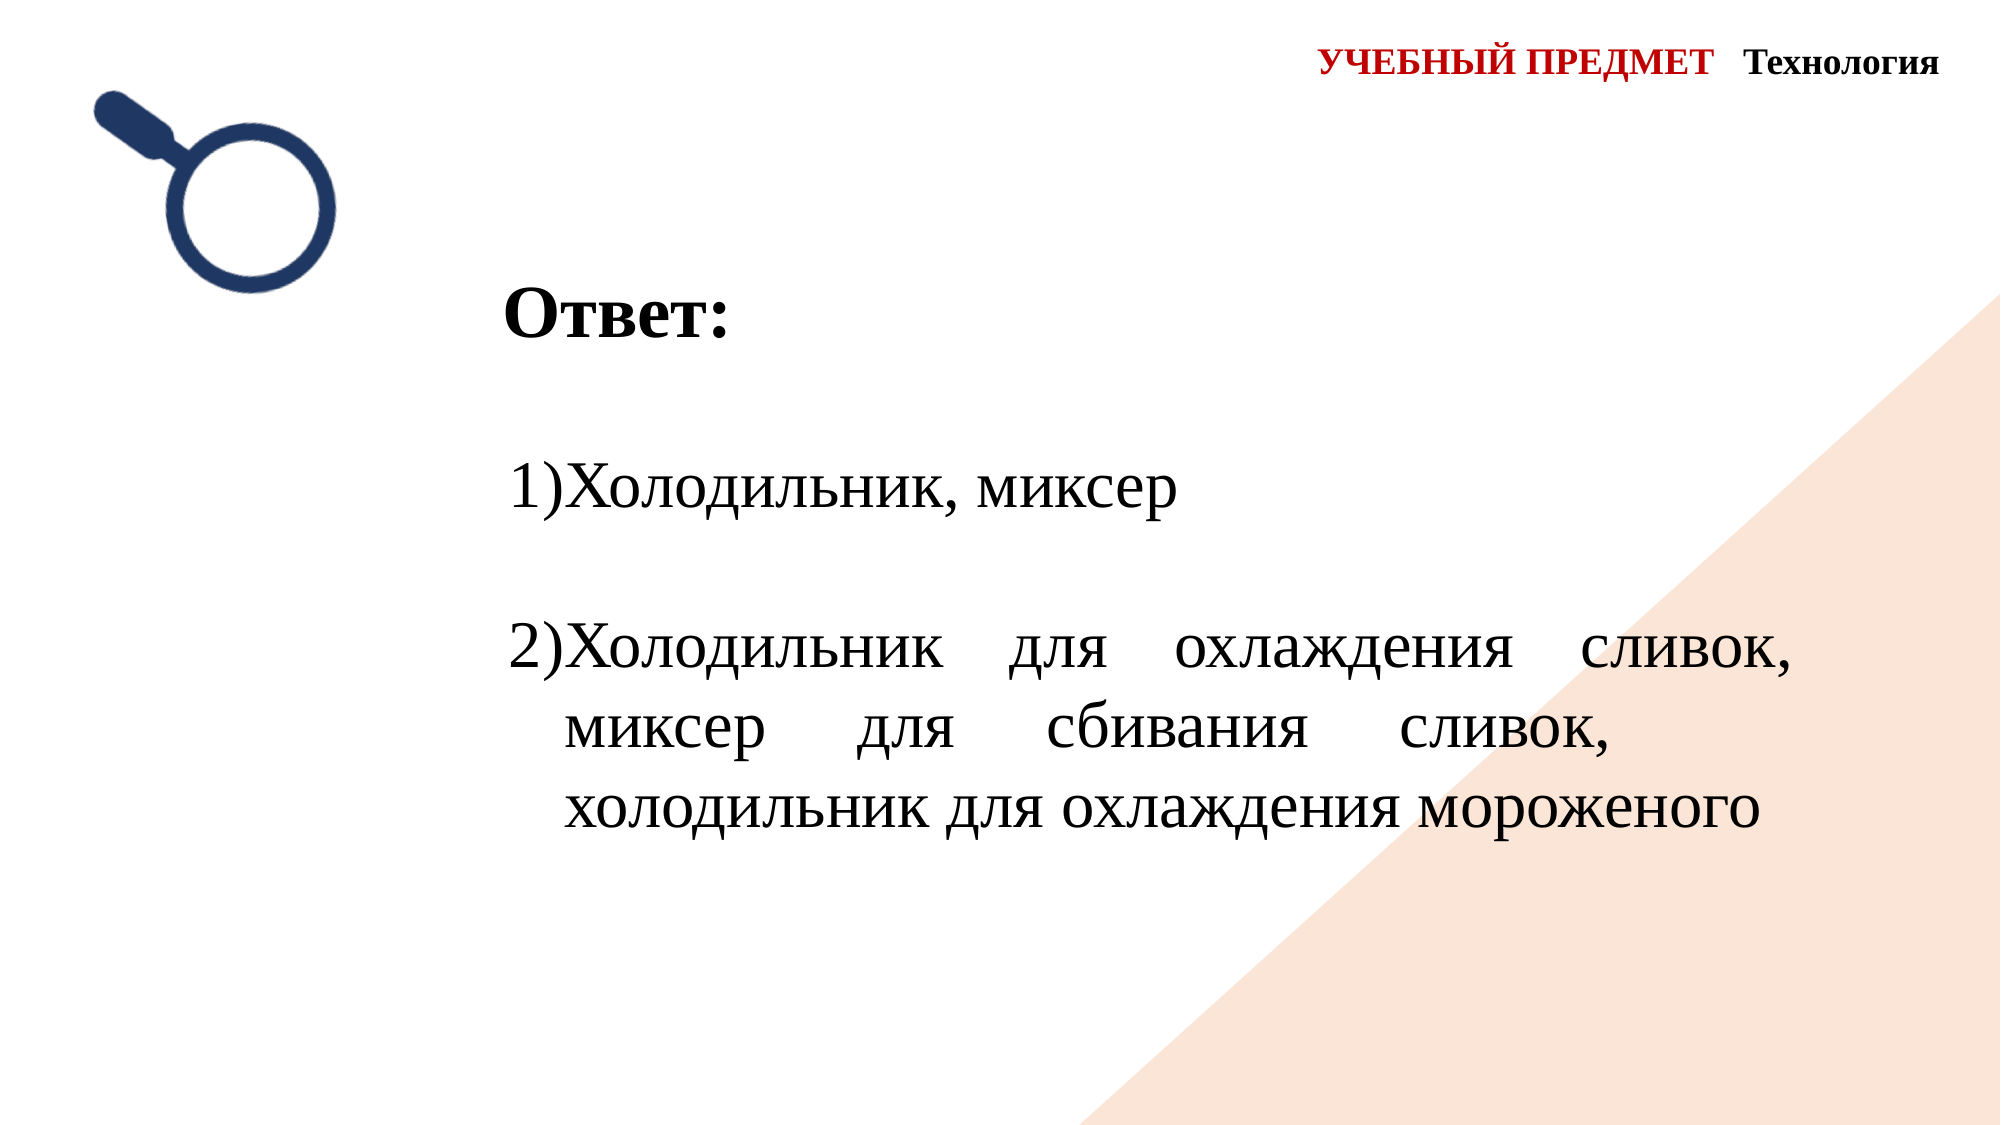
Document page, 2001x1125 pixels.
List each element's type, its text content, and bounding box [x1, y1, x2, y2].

text_box [1079, 293, 2000, 1125]
text_box Ответ: [487, 241, 839, 360]
text_box УЧЕБНЫЙ ПРЕДМЕТ Технология [1301, 29, 2000, 179]
picture [64, 30, 376, 342]
text_box Холодильник, миксер Холодильник для охлаждения сливок, миксер для сбивания сливок, холодильник для охлаждения мороженого [494, 433, 1809, 849]
